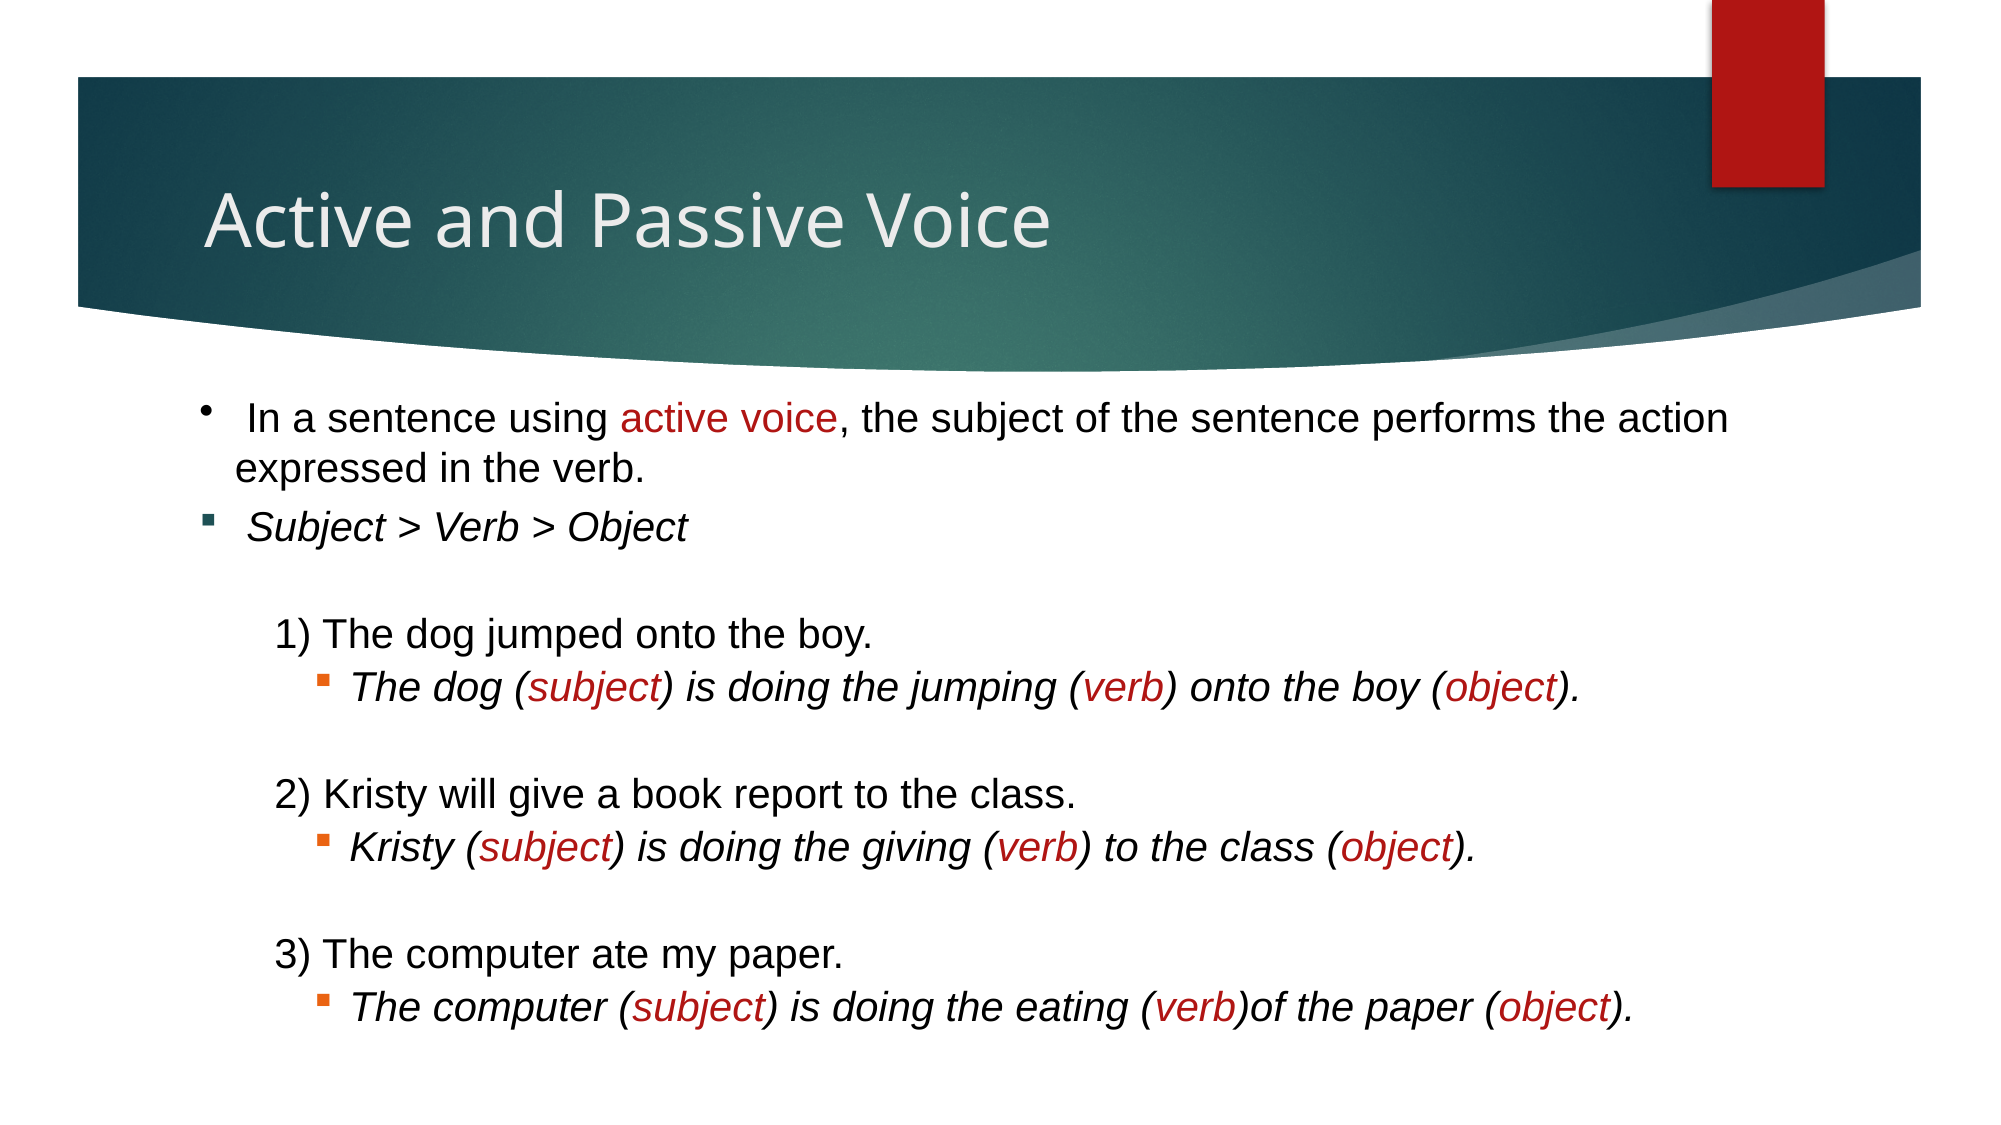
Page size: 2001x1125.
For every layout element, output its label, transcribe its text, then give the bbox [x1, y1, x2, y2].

text_box In a sentence using active voice, the subject of the sentence performs the action expressed in the verb. Subject > Verb > Object 1) The dog jumped onto the boy. The dog (subject) is doing the jumping (verb) onto the boy (object). 2) Kristy will give a book report to the class. Kristy (subject) is doing the giving (verb) to the class (object). 3) The computer ate my paper. The computer (subject) is doing the eating (verb)of the paper (object). [184, 383, 1868, 1038]
title Active and Passive Voice [189, 159, 1627, 276]
